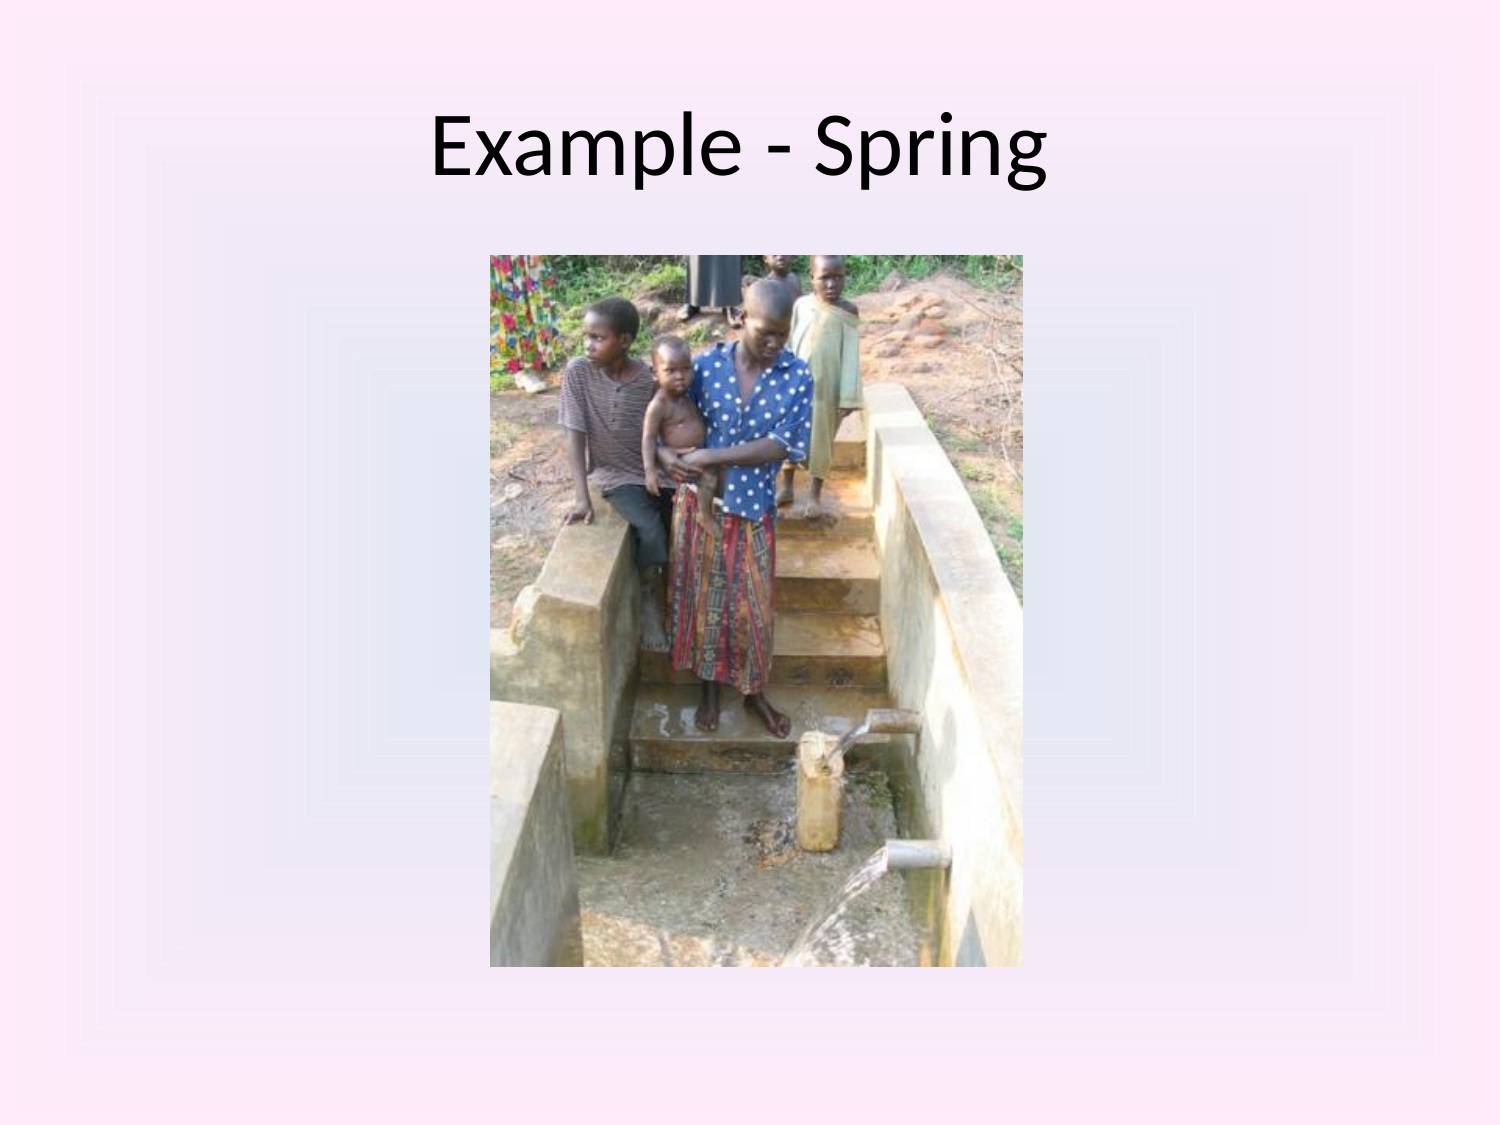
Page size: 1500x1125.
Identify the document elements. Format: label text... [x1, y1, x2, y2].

picture [489, 255, 1024, 967]
title Example - Spring [75, 45, 1425, 233]
